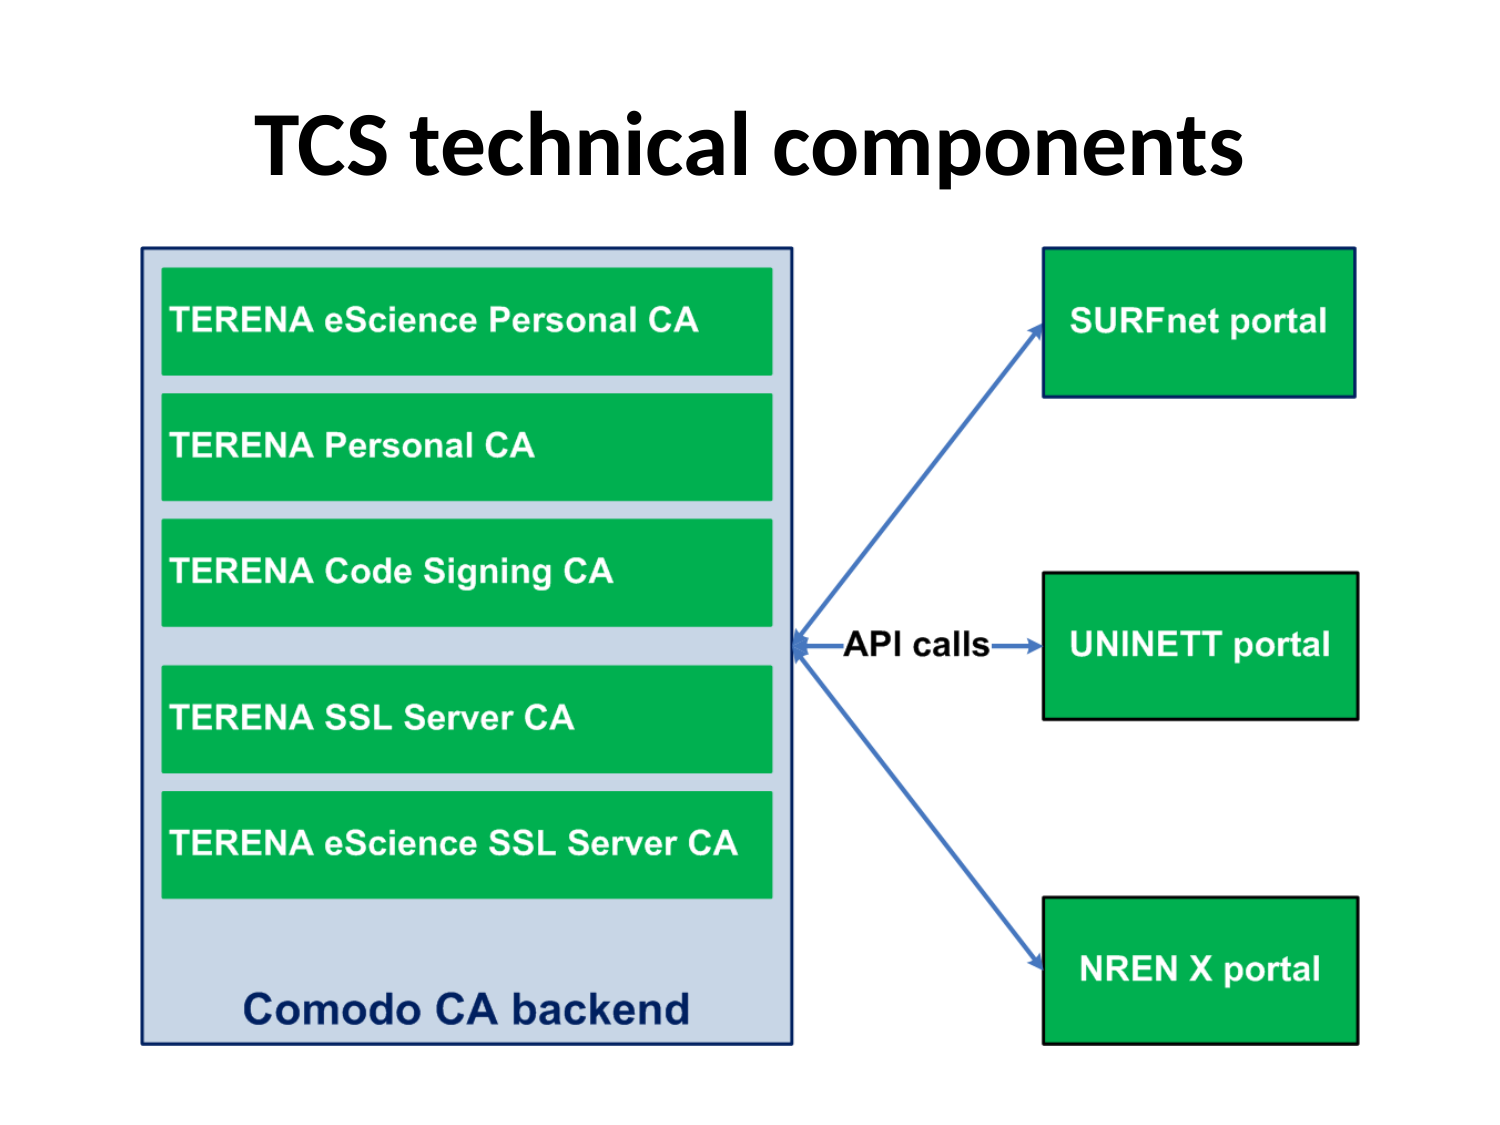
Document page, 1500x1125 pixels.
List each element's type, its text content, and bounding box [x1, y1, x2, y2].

title TCS technical components [75, 45, 1425, 233]
picture [140, 245, 1360, 1047]
